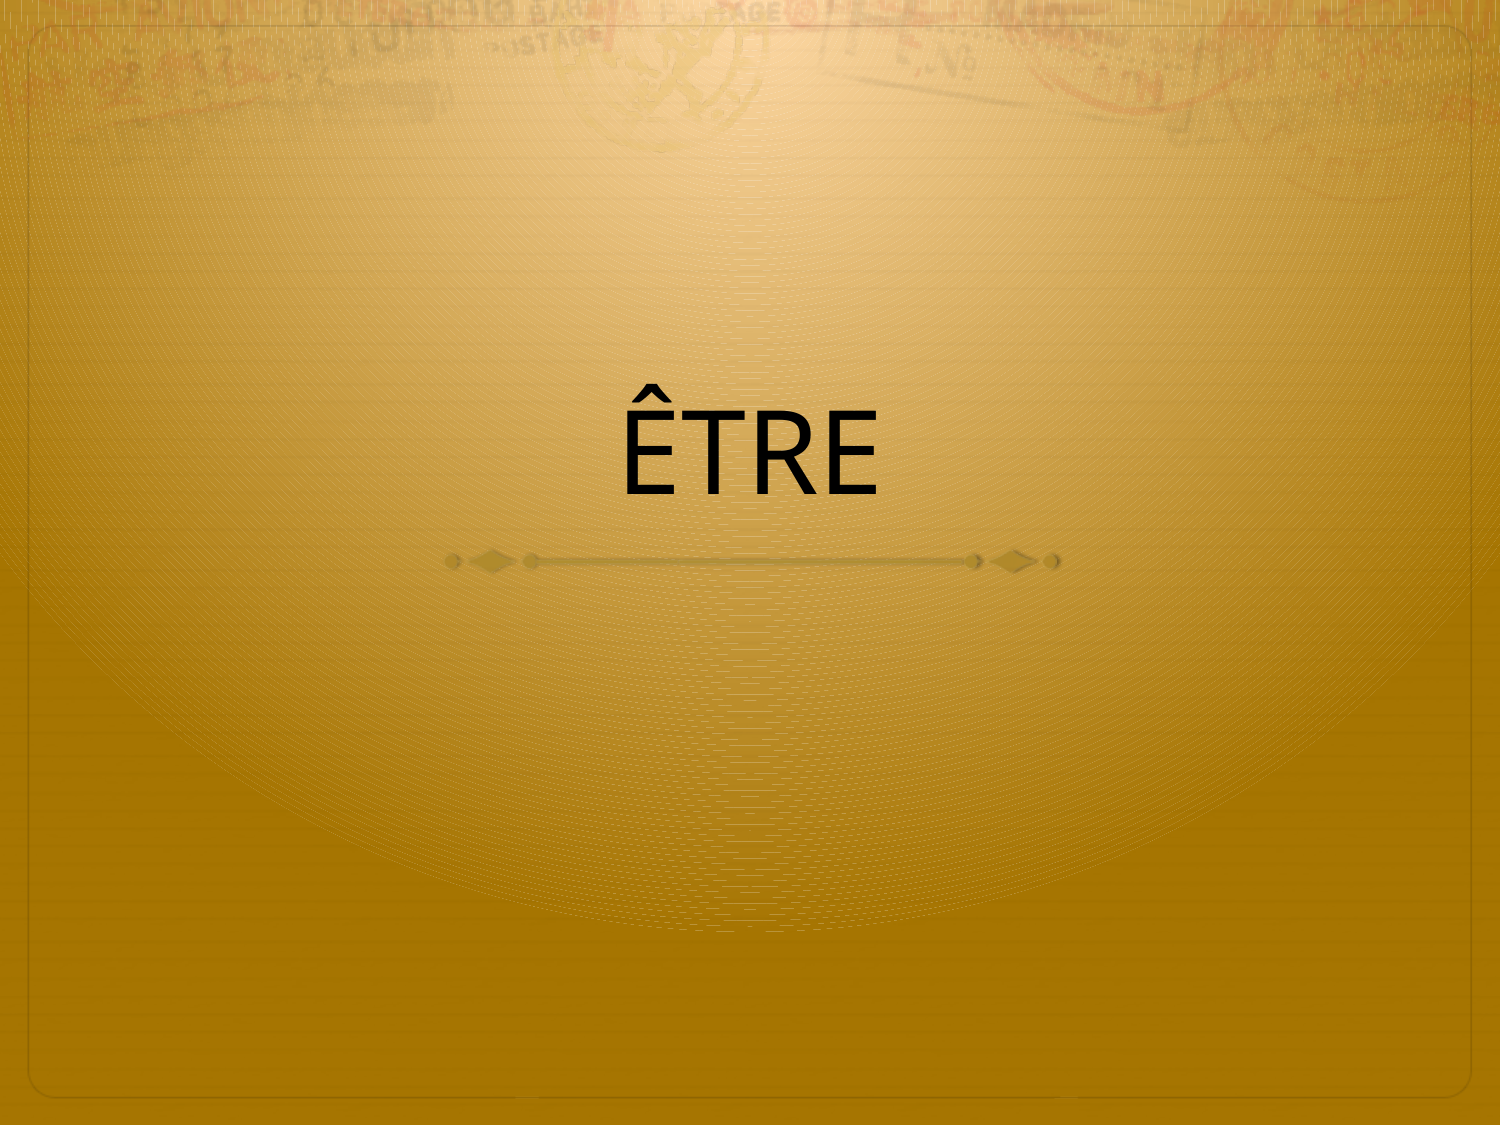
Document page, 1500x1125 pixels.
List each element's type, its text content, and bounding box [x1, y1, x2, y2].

title ÊTRE [93, 210, 1407, 525]
picture [0, 0, 1500, 1125]
